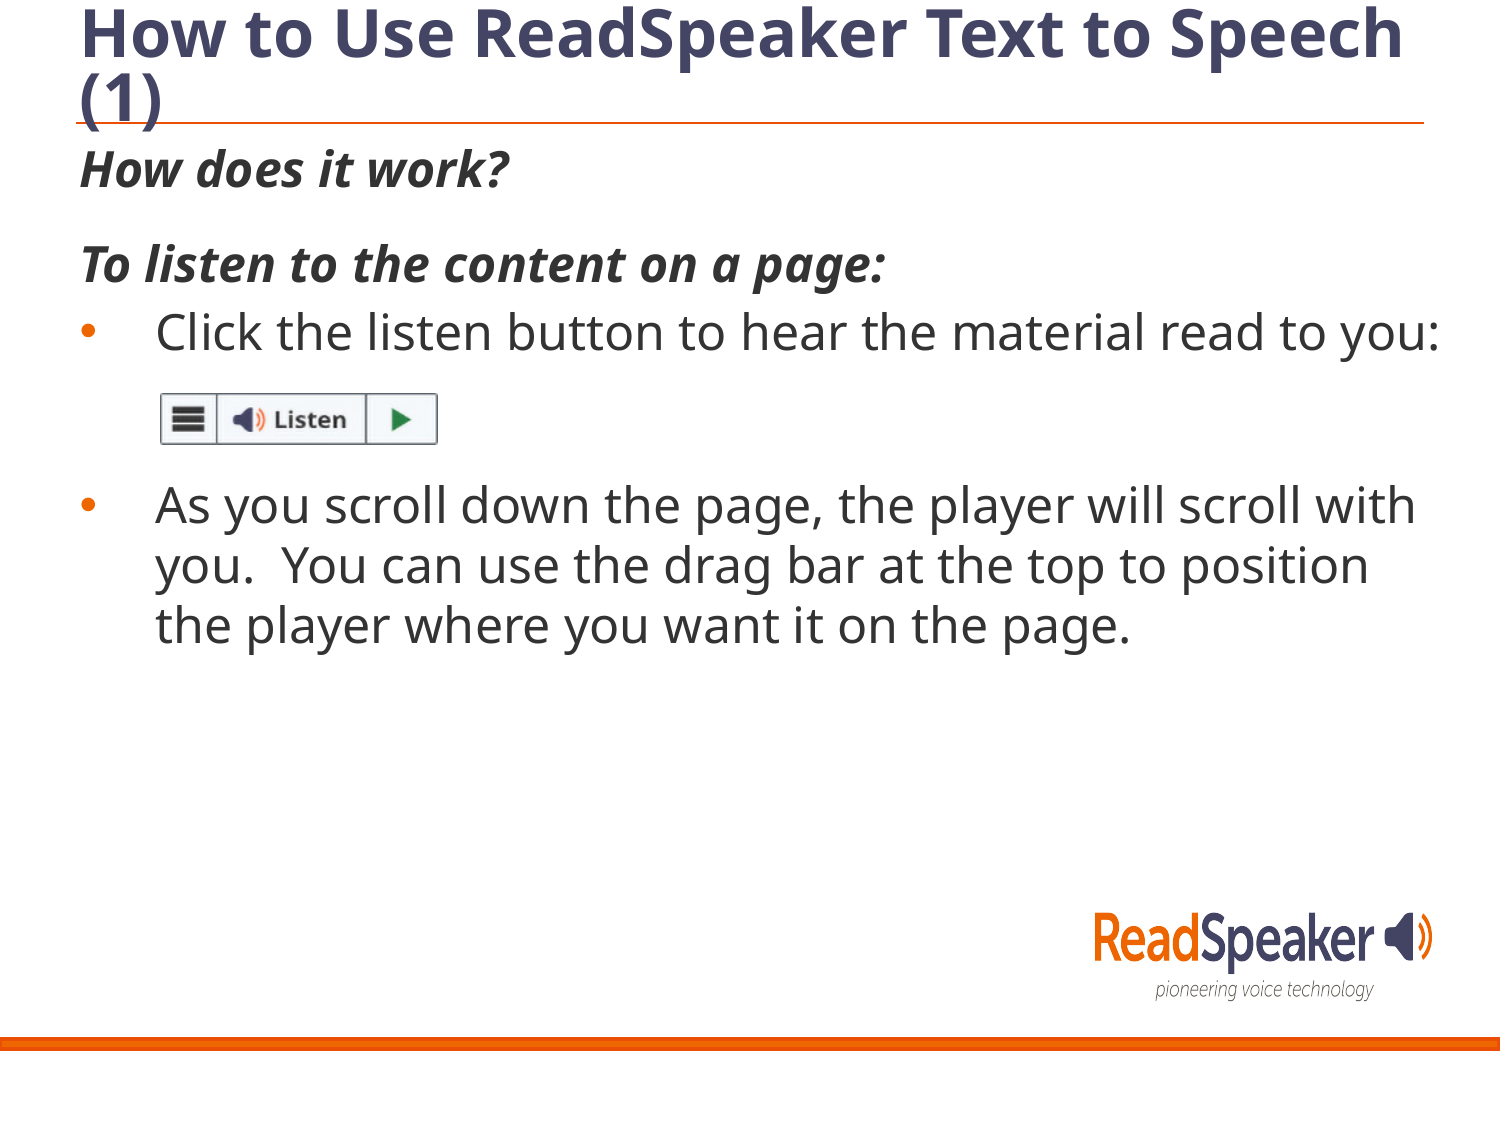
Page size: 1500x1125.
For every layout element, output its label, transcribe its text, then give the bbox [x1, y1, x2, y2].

text_box As you scroll down the page, the player will scroll with you. You can use the drag bar at the top to position the player where you want it on the page. [79, 473, 1461, 651]
text_box Click the listen button to hear the material read to you: [79, 300, 1461, 392]
title How to Use ReadSpeaker Text to Speech (1) [79, 25, 1500, 115]
picture [1068, 890, 1459, 1010]
list How does it work? To listen to the content on a page: [79, 137, 1461, 300]
picture [159, 393, 438, 445]
